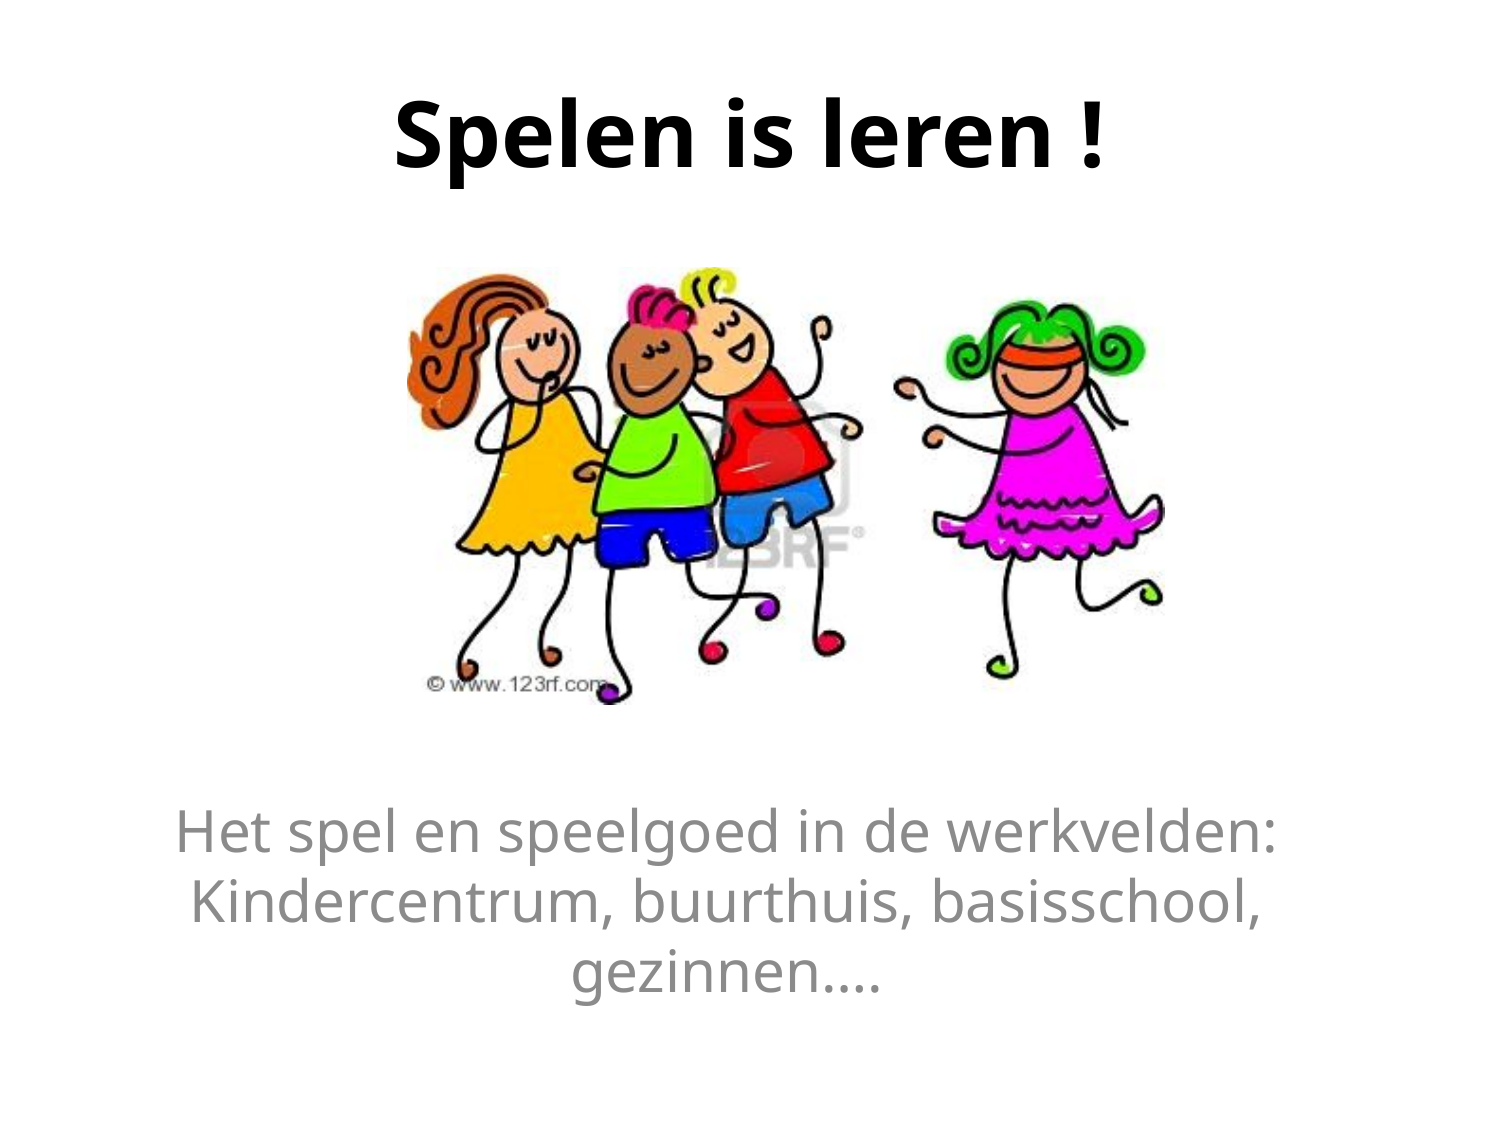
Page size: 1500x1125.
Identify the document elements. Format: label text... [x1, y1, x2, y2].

picture [407, 266, 1165, 705]
subtitle Het spel en speelgoed in de werkvelden: Kindercentrum, buurthuis, basisschool, gezinnen…. [159, 786, 1294, 1012]
title Spelen is leren ! [112, 0, 1388, 303]
